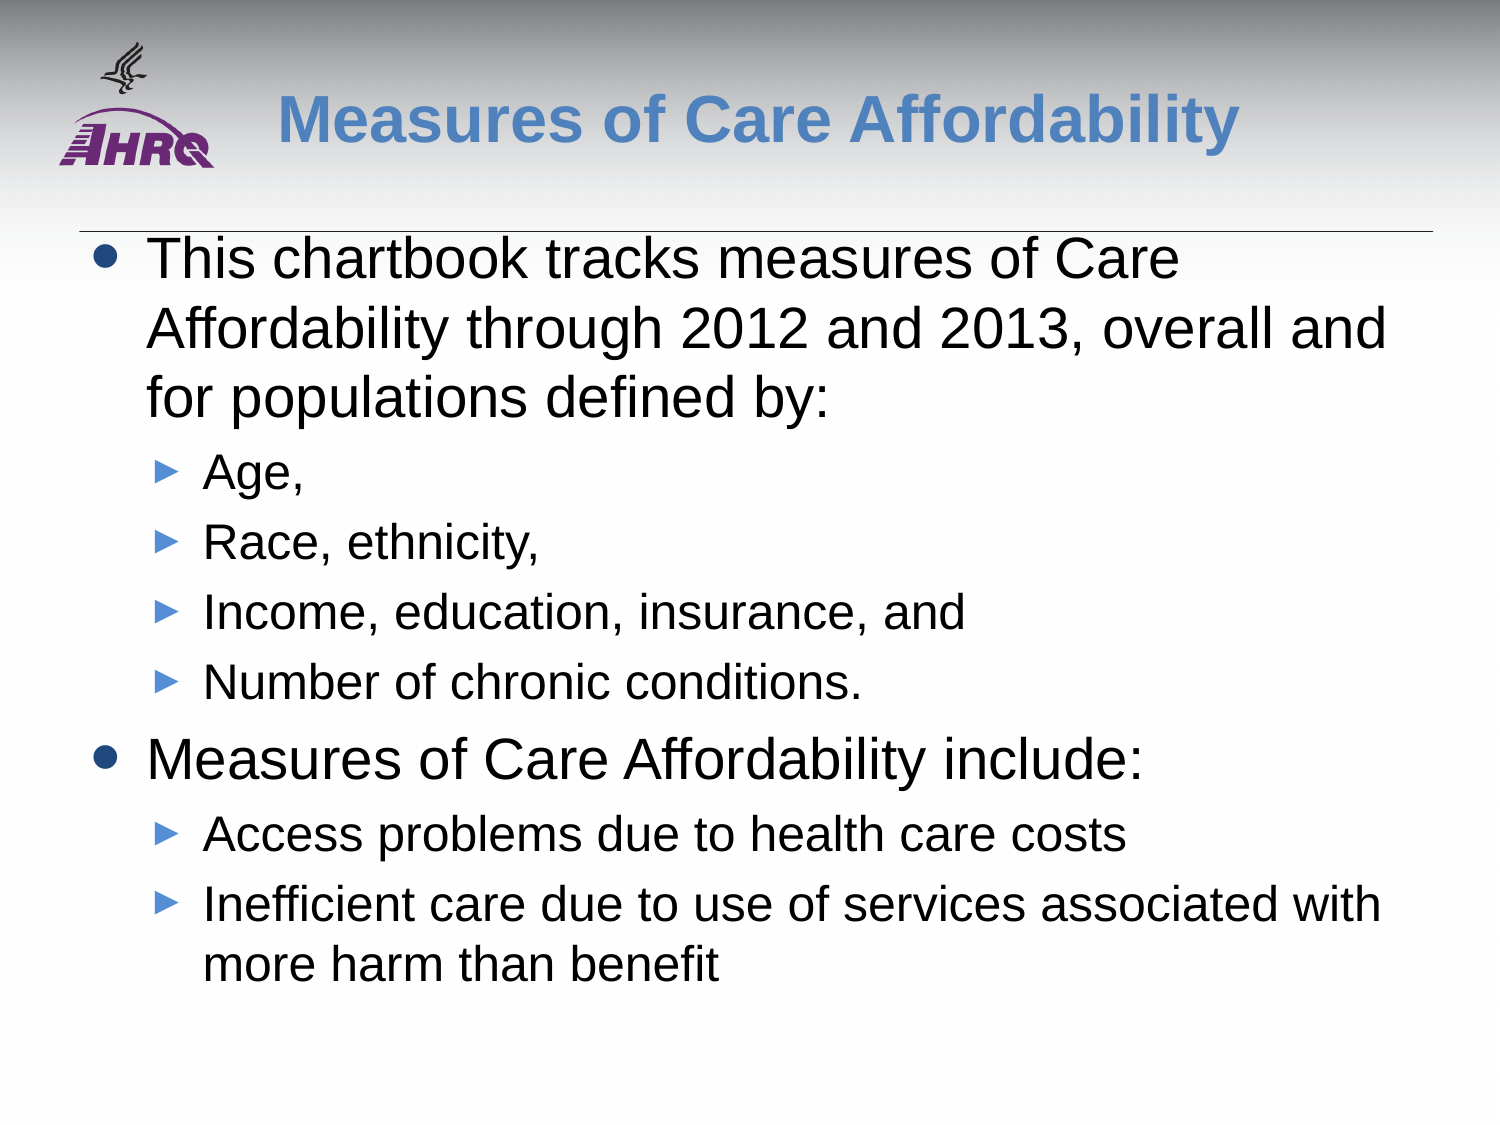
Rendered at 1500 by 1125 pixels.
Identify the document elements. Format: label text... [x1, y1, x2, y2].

list This chartbook tracks measures of Care Affordability through 2012 and 2013, overall and for populations defined by: Age, Race, ethnicity, Income, education, insurance, and Number of chronic conditions. Measures of Care Affordability include: Access problems due to health care costs Inefficient care due to use of services associated with more harm than benefit [75, 212, 1425, 1125]
title Measures of Care Affordability [262, 45, 1500, 188]
picture [0, 0, 1500, 1125]
